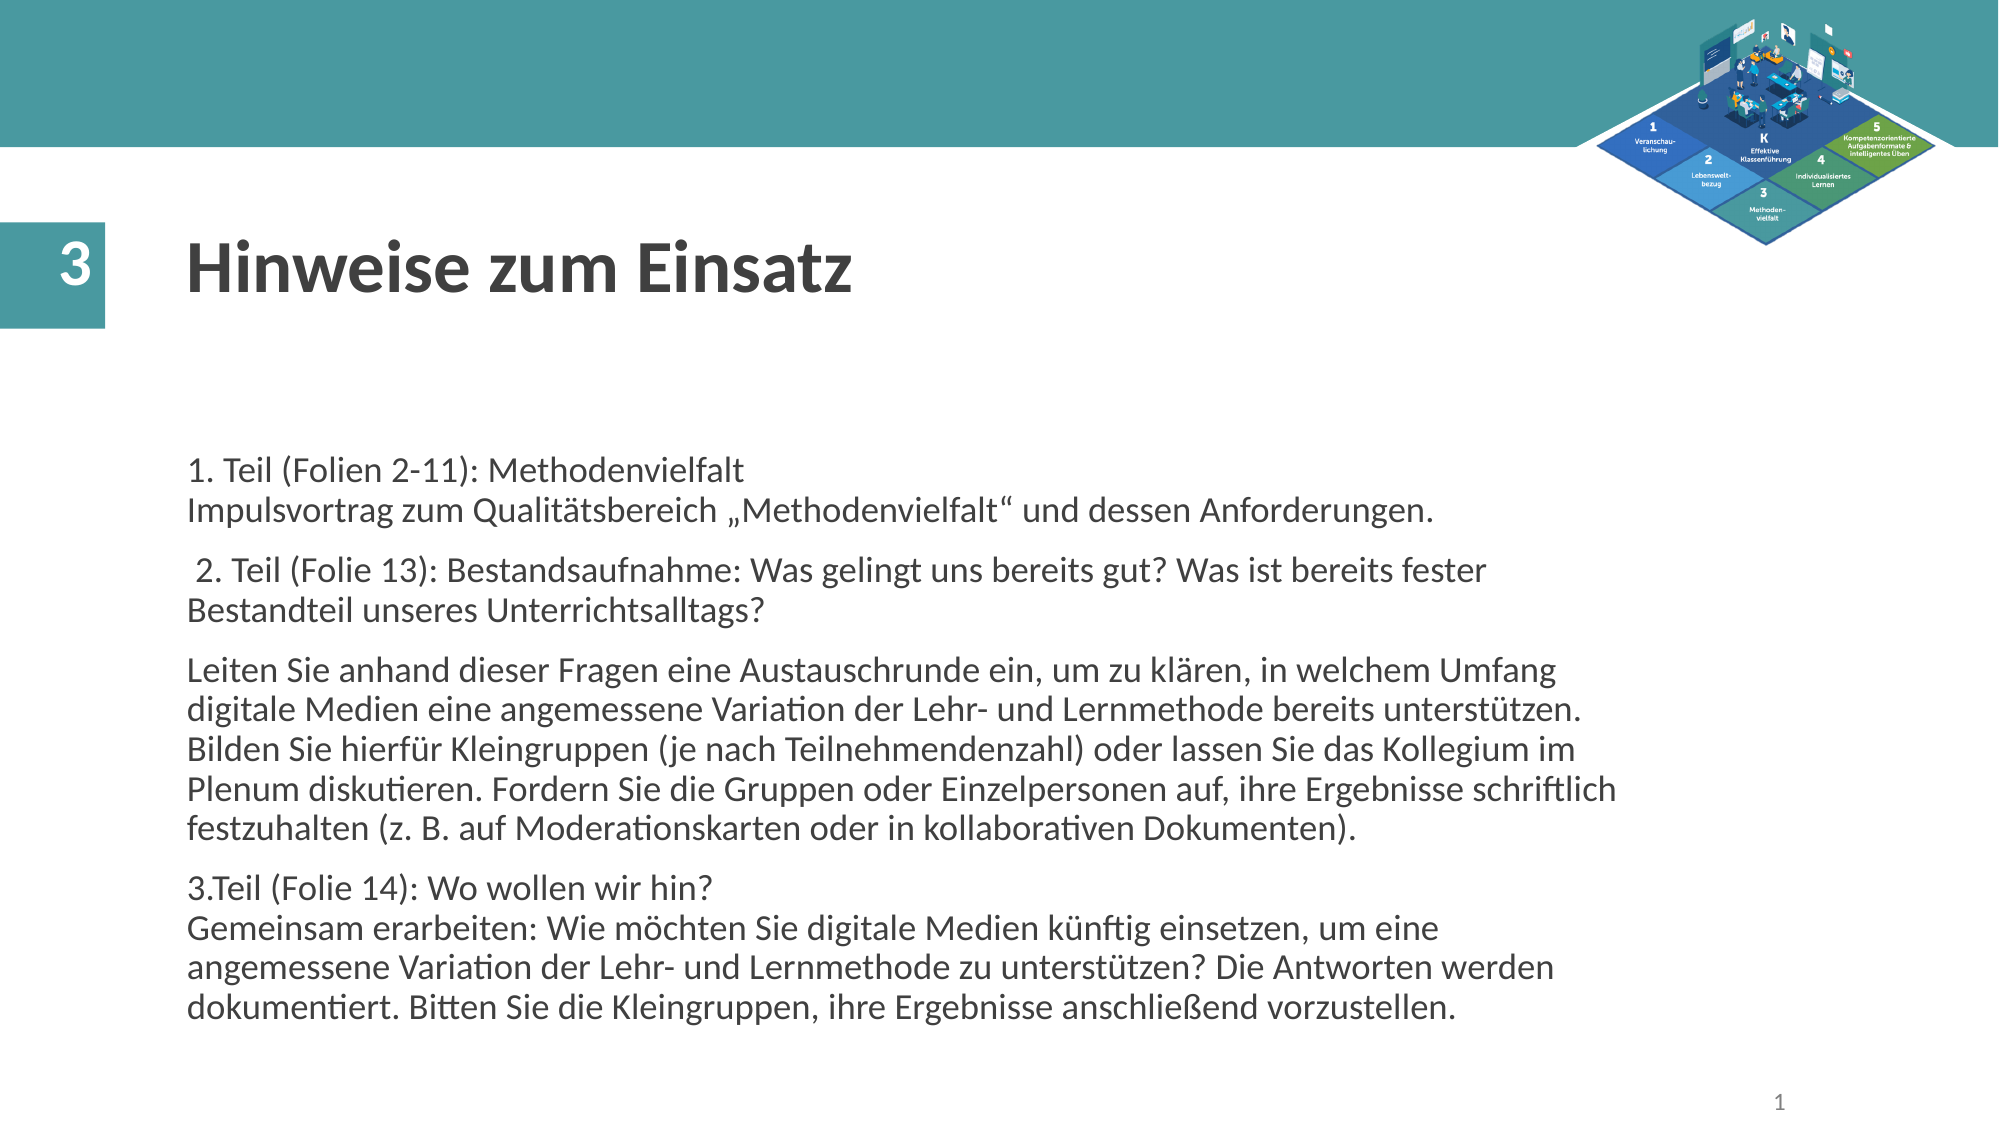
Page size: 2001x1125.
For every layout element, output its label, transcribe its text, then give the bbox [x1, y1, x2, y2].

list 1. Teil (Folien 2-11): Methodenvielfalt Impulsvortrag zum Qualitätsbereich „Methodenvielfalt“ und dessen Anforderungen. 2. Teil (Folie 13): Bestandsaufnahme: Was gelingt uns bereits gut? Was ist bereits fester Bestandteil unseres Unterrichtsalltags? Leiten Sie anhand dieser Fragen eine Austauschrunde ein, um zu klären, in welchem Umfang digitale Medien eine angemessene Variation der Lehr- und Lernmethode bereits unterstützen. Bilden Sie hierfür Kleingruppen (je nach Teilnehmendenzahl) oder lassen Sie das Kollegium im Plenum diskutieren. Fordern Sie die Gruppen oder Einzelpersonen auf, ihre Ergebnisse schriftlich festzuhalten (z. B. auf Moderationskarten oder in kollaborativen Dokumenten). 3.Teil (Folie 14): Wo wollen wir hin? Gemeinsam erarbeiten: Wie möchten Sie digitale Medien künftig einsetzen, um eine angemessene Variation der Lehr- und Lernmethode zu unterstützen? Die Antworten werden dokumentiert. Bitten Sie die Kleingruppen, ihre Ergebnisse anschließend vorzustellen. [171, 443, 1663, 1036]
slide_number 1 [1350, 1075, 1801, 1125]
list Hinweise zum Einsatz [171, 222, 1663, 317]
picture [1589, 12, 1942, 249]
